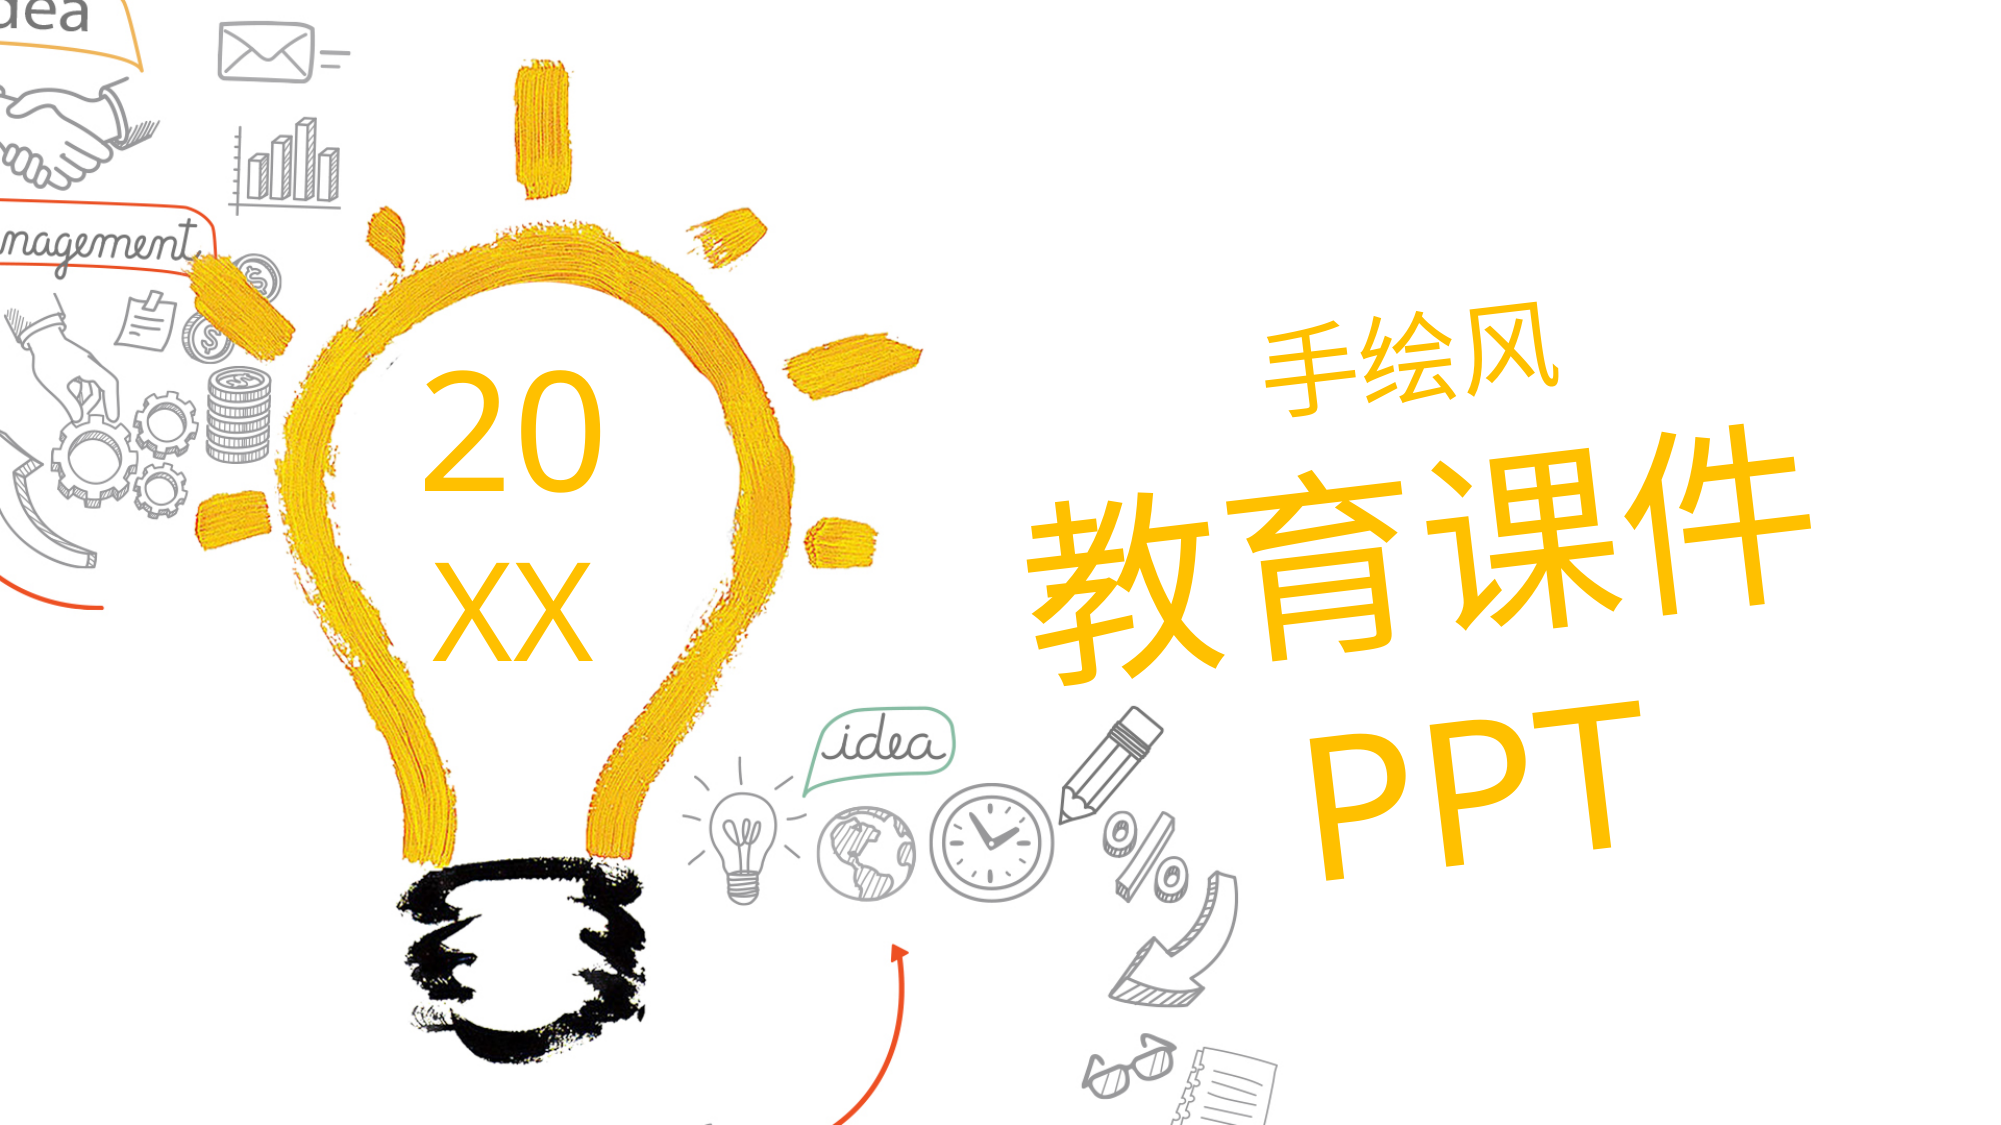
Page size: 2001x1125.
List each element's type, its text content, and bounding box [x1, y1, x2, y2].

text_box 20XX [390, 316, 636, 697]
text_box 手绘风 [1115, 255, 1702, 453]
picture [0, 0, 2001, 1125]
text_box 教育课件PPT [916, 357, 2000, 971]
